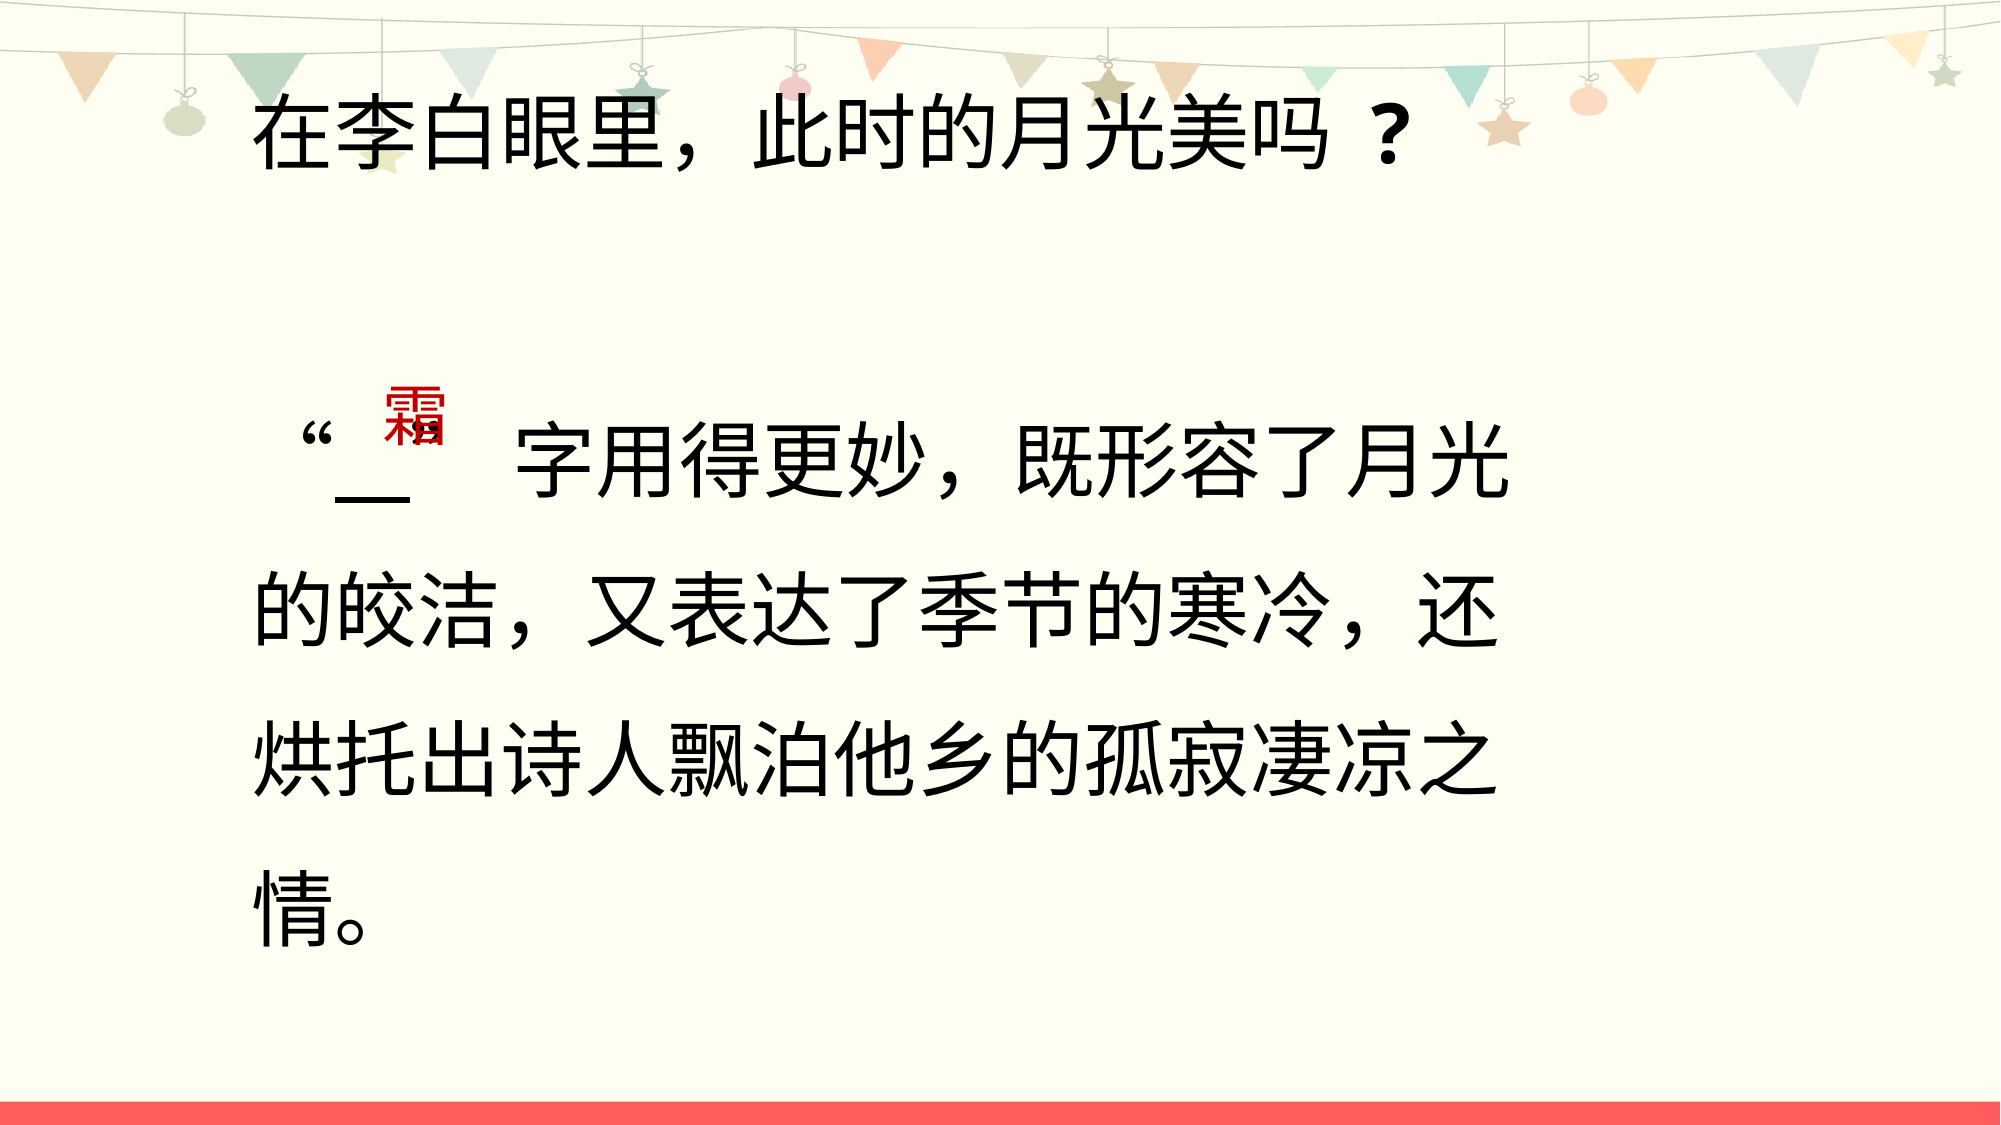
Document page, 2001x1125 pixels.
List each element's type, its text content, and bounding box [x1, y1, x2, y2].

text_box 在李白眼里，此时的月光美吗 ? [215, 23, 1465, 189]
text_box 霜 [367, 365, 452, 461]
text_box “ ”字用得更妙，既形容了月光的皎洁，又表达了季节的寒冷，还烘托出诗人飘泊他乡的孤寂凄凉之情。 [236, 350, 1565, 965]
